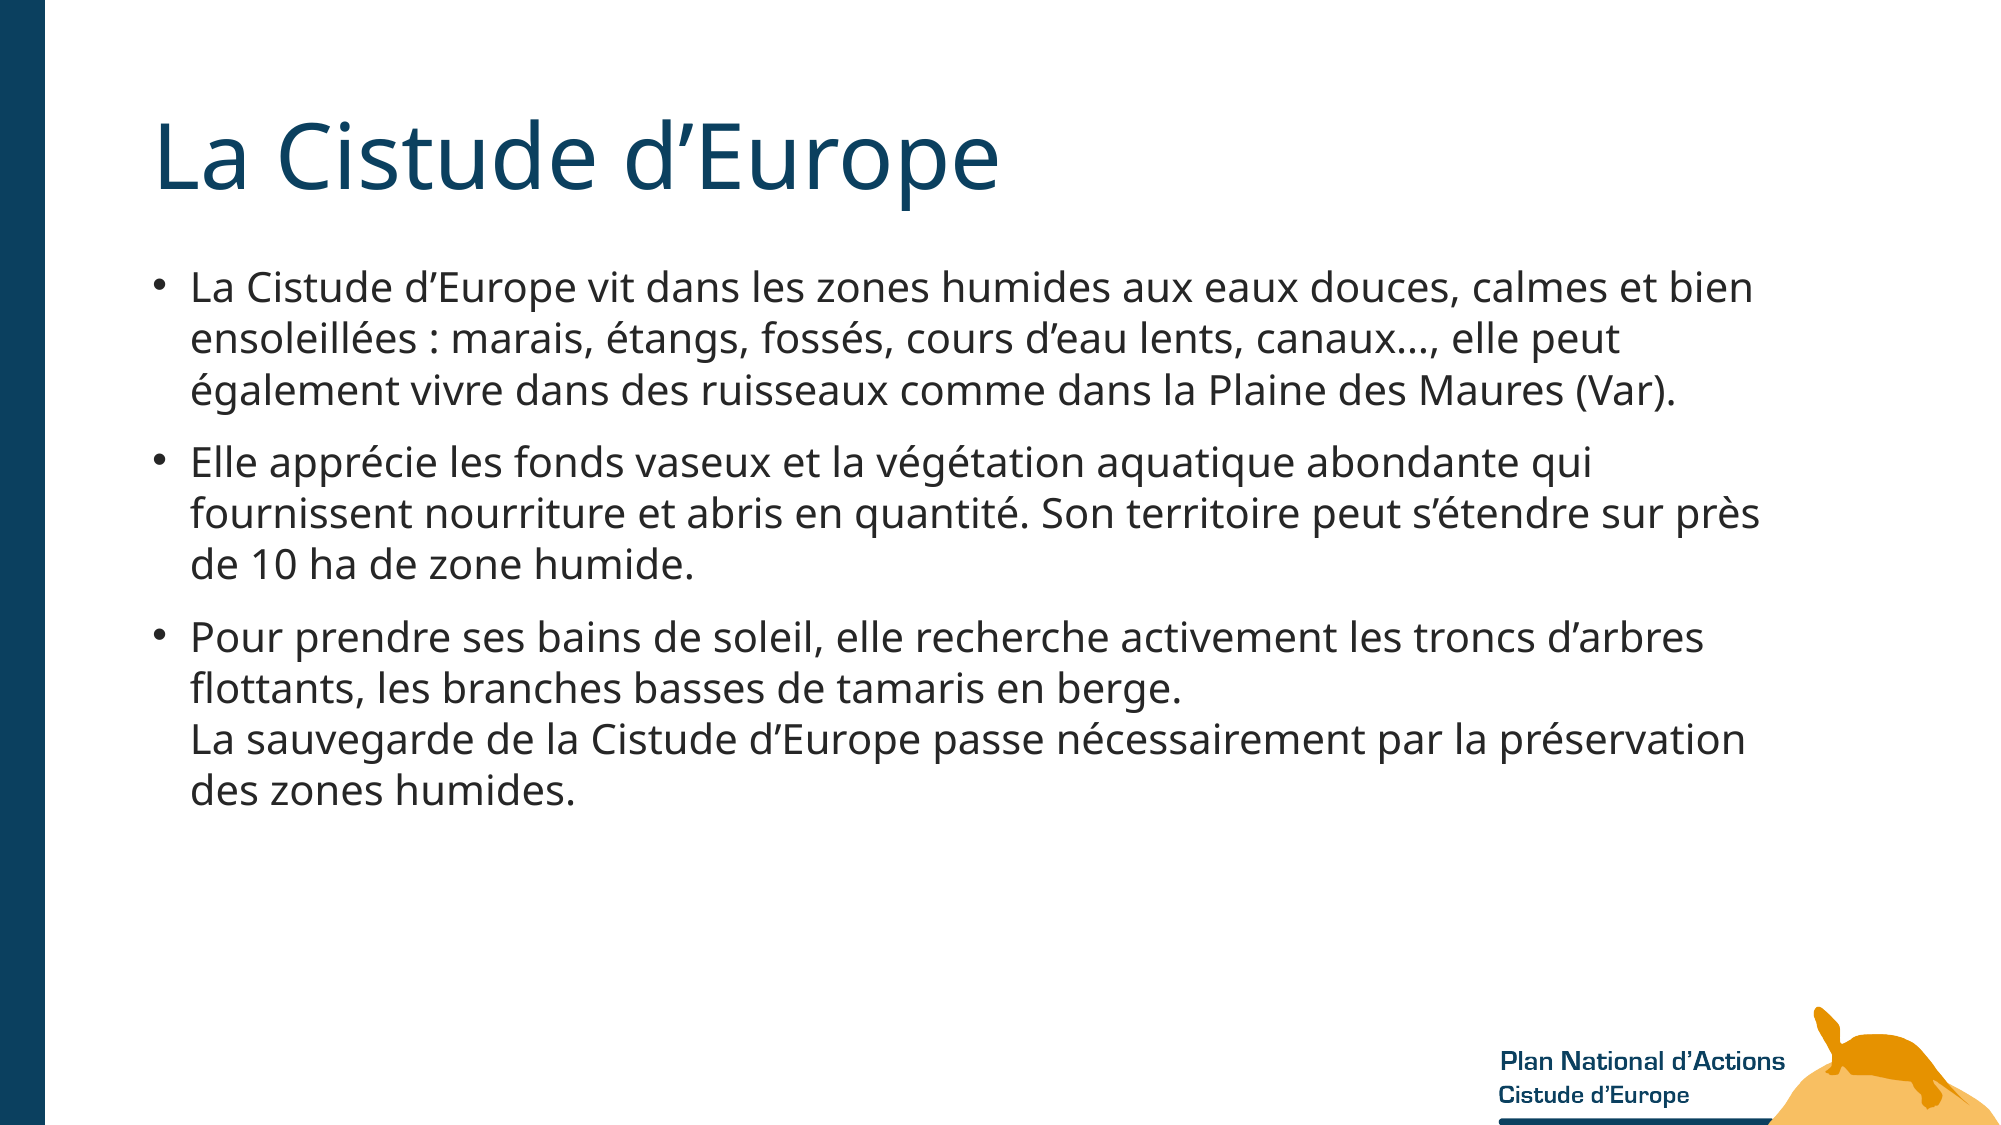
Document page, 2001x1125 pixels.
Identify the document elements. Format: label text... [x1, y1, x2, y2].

list La Cistude d’Europe vit dans les zones humides aux eaux douces, calmes et bien ensoleillées : marais, étangs, fossés, cours d’eau lents, canaux…, elle peut également vivre dans des ruisseaux comme dans la Plaine des Maures (Var). Elle apprécie les fonds vaseux et la végétation aquatique abondante qui fournissent nourriture et abris en quantité. Son territoire peut s’étendre sur près de 10 ha de zone humide. Pour prendre ses bains de soleil, elle recherche activement les troncs d’arbres flottants, les branches basses de tamaris en berge. La sauvegarde de la Cistude d’Europe passe nécessairement par la préservation des zones humides. [137, 254, 1796, 969]
picture [1489, 995, 2000, 1125]
list La Cistude d’Europe [137, 103, 1796, 209]
